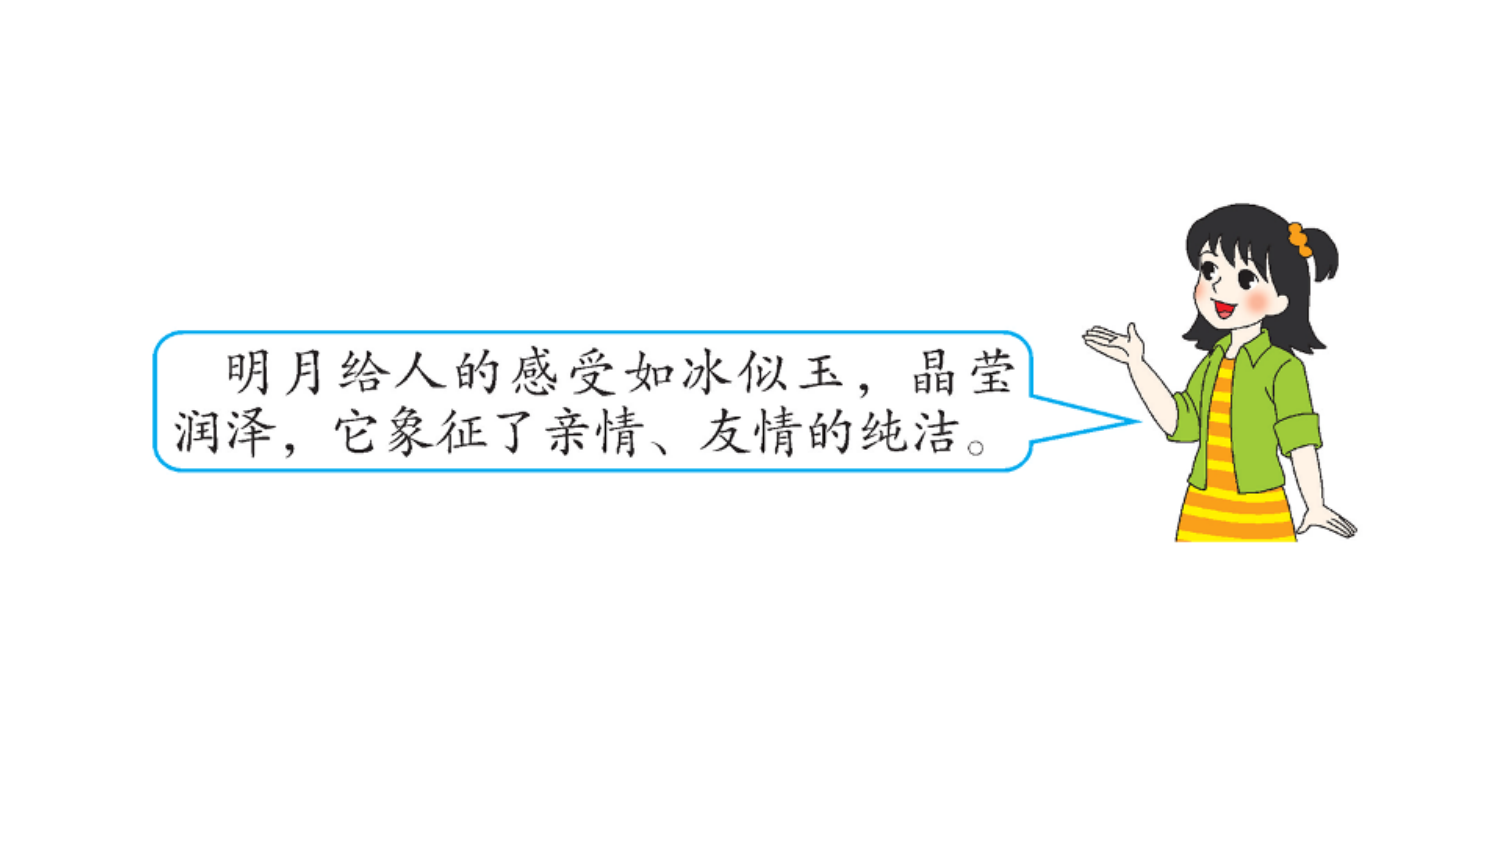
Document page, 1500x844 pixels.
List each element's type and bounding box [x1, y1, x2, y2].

picture [123, 194, 1403, 544]
